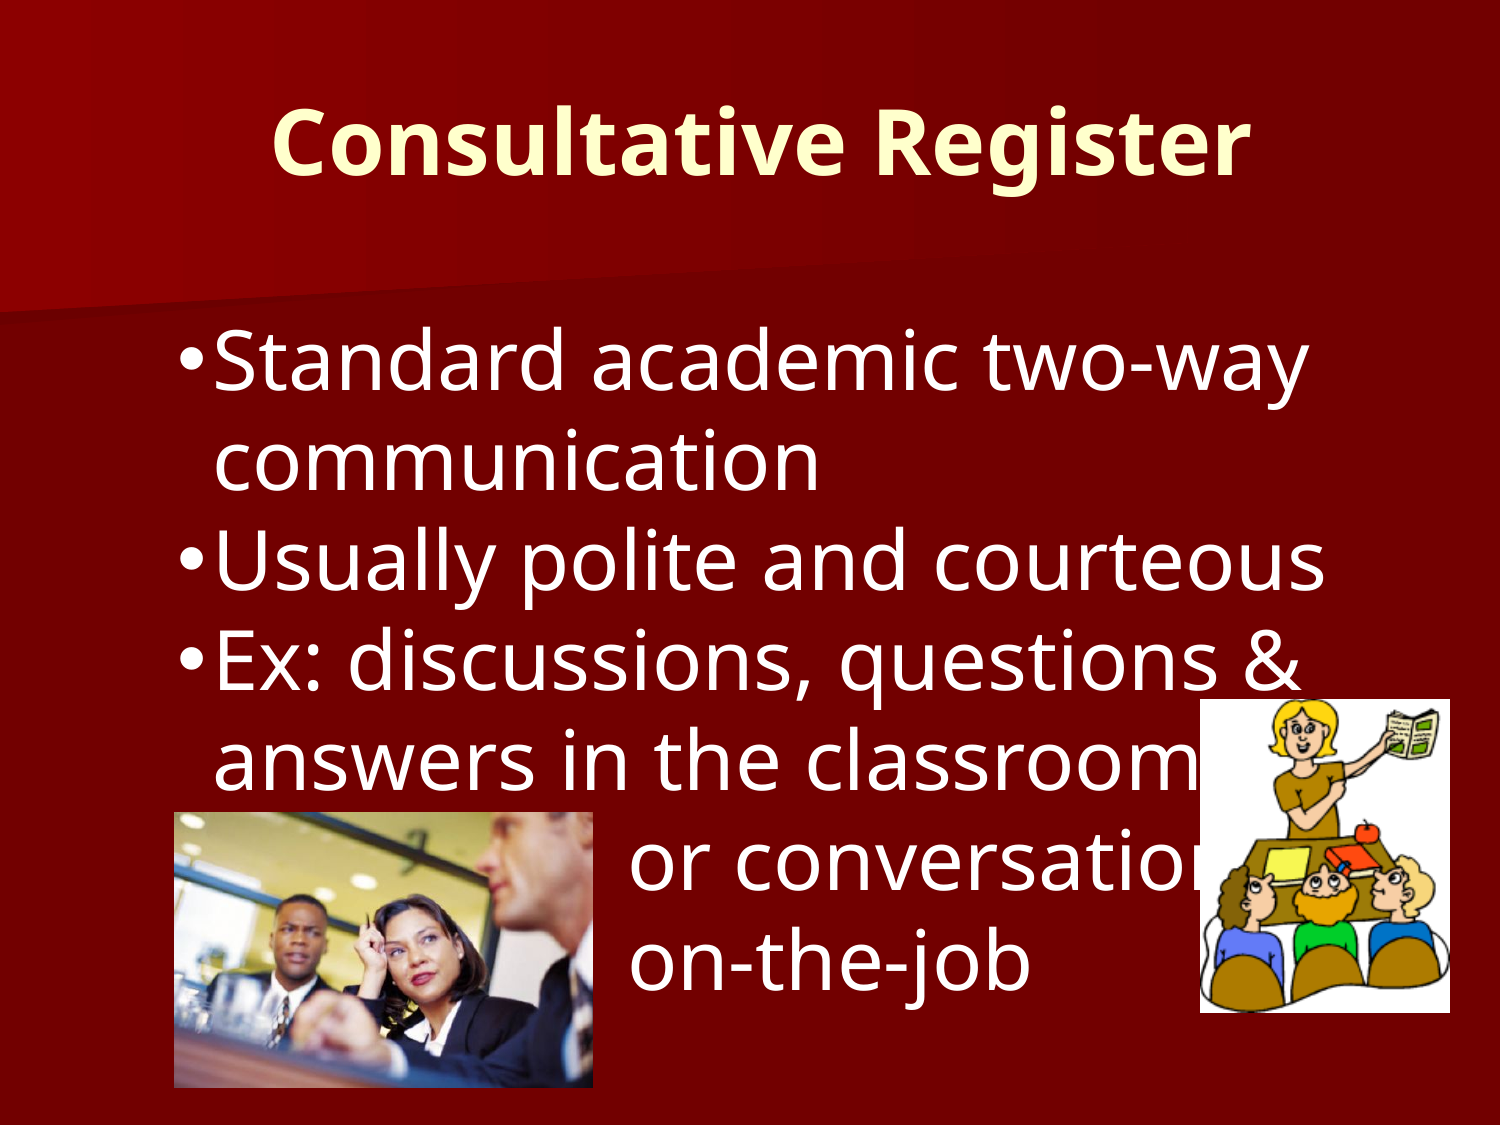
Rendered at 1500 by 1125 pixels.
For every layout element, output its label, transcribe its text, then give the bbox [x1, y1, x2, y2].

text_box Standard academic two-way communication Usually polite and courteous Ex: discussions, questions & answers in the classroom or conversation on-the-job [162, 299, 1413, 1015]
title Consultative Register [74, 44, 1426, 233]
picture [1199, 699, 1451, 1013]
picture [174, 812, 593, 1088]
